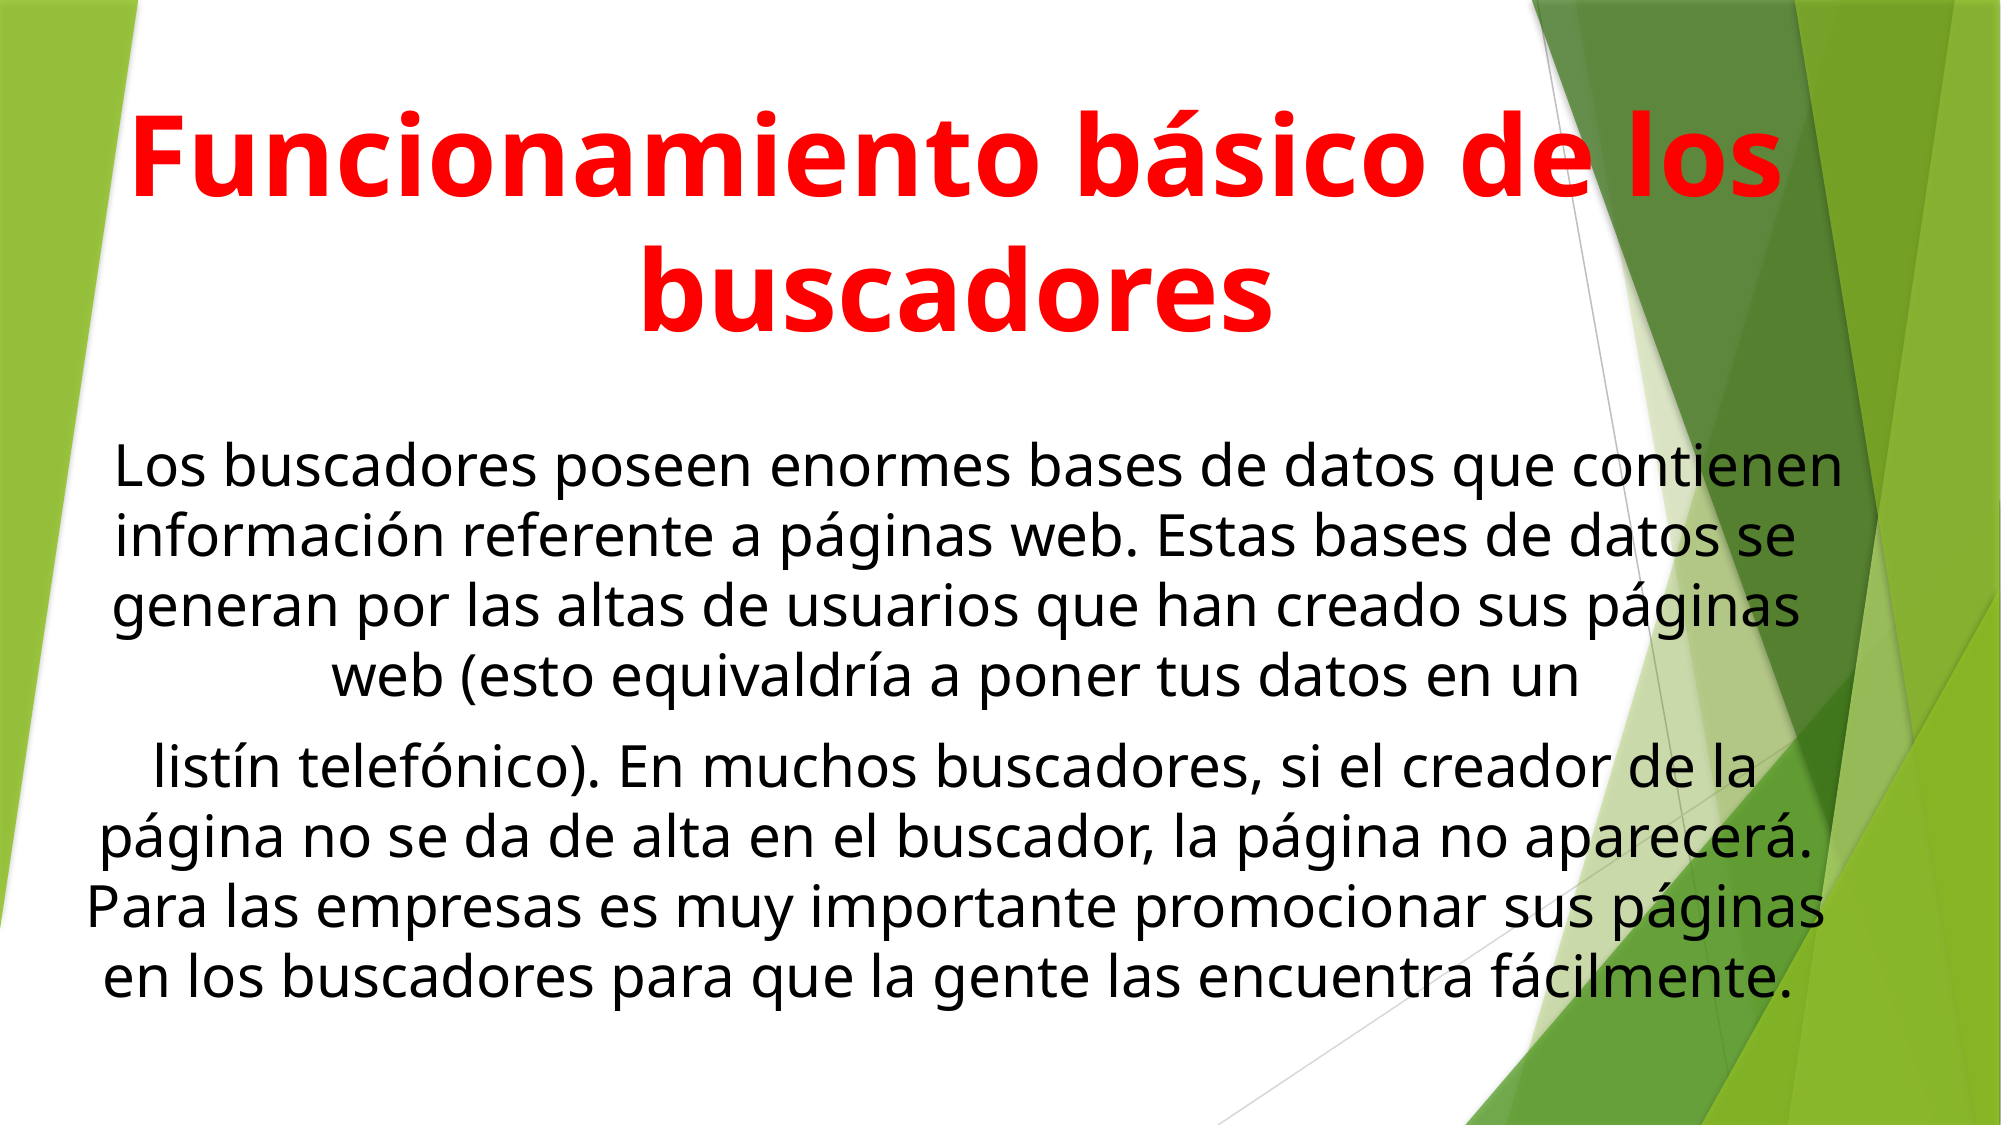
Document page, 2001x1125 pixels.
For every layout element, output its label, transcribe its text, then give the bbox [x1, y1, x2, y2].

title Funcionamiento básico de los buscadores [99, 80, 1813, 362]
subtitle Los buscadores poseen enormes bases de datos que contienen información referente a páginas web. Estas bases de datos se generan por las altas de usuarios que han creado sus páginas web (esto equivaldría a poner tus datos en un listín telefónico). En muchos buscadores, si el creador de la página no se da de alta en el buscador, la página no aparecerá. Para las empresas es muy importante promocionar sus páginas en los buscadores para que la gente las encuentra fácilmente. [45, 421, 1867, 1070]
